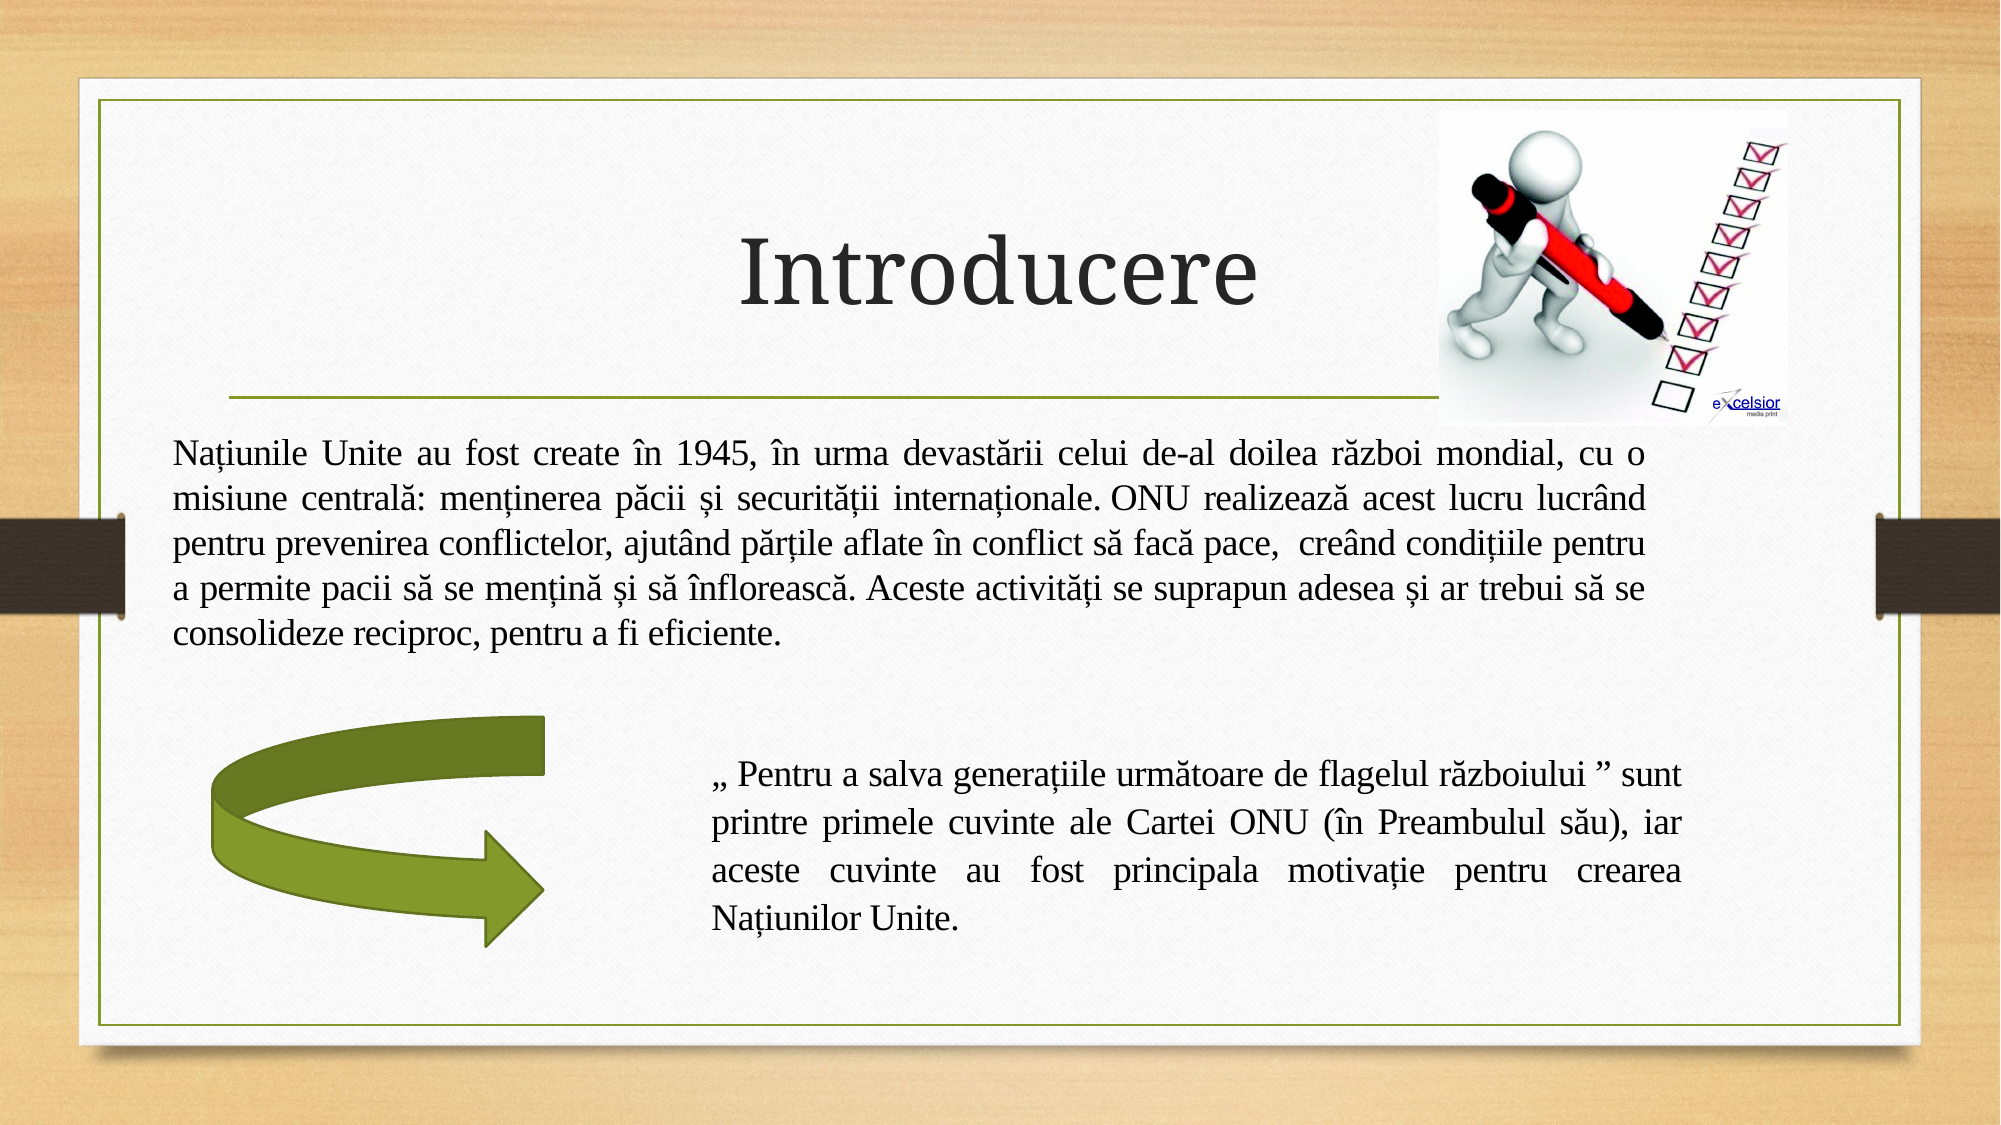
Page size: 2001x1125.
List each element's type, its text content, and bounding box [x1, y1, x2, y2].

text_box „ Pentru a salva generațiile următoare de flagelul războiului ” sunt printre primele cuvinte ale Cartei ONU (în Preambulul său), iar aceste cuvinte au fost principala motivație pentru crearea Națiunilor Unite. [696, 738, 1697, 946]
picture [0, 0, 2001, 1125]
text_box Națiunile Unite au fost create în 1945, în urma devastării celui de-al doilea război mondial, cu o misiune centrală: menținerea păcii și securității internaționale. ONU realizează acest lucru lucrând pentru prevenirea conflictelor, ajutând părțile aflate în conflict să facă pace, creând condițiile pentru a permite pacii să se mențină și să înflorească. Aceste activități se suprapun adesea și ar trebui să se consolideze reciproc, pentru a fi eficiente. [157, 420, 1661, 661]
text_box [211, 715, 545, 948]
title Introducere [212, 161, 1439, 375]
